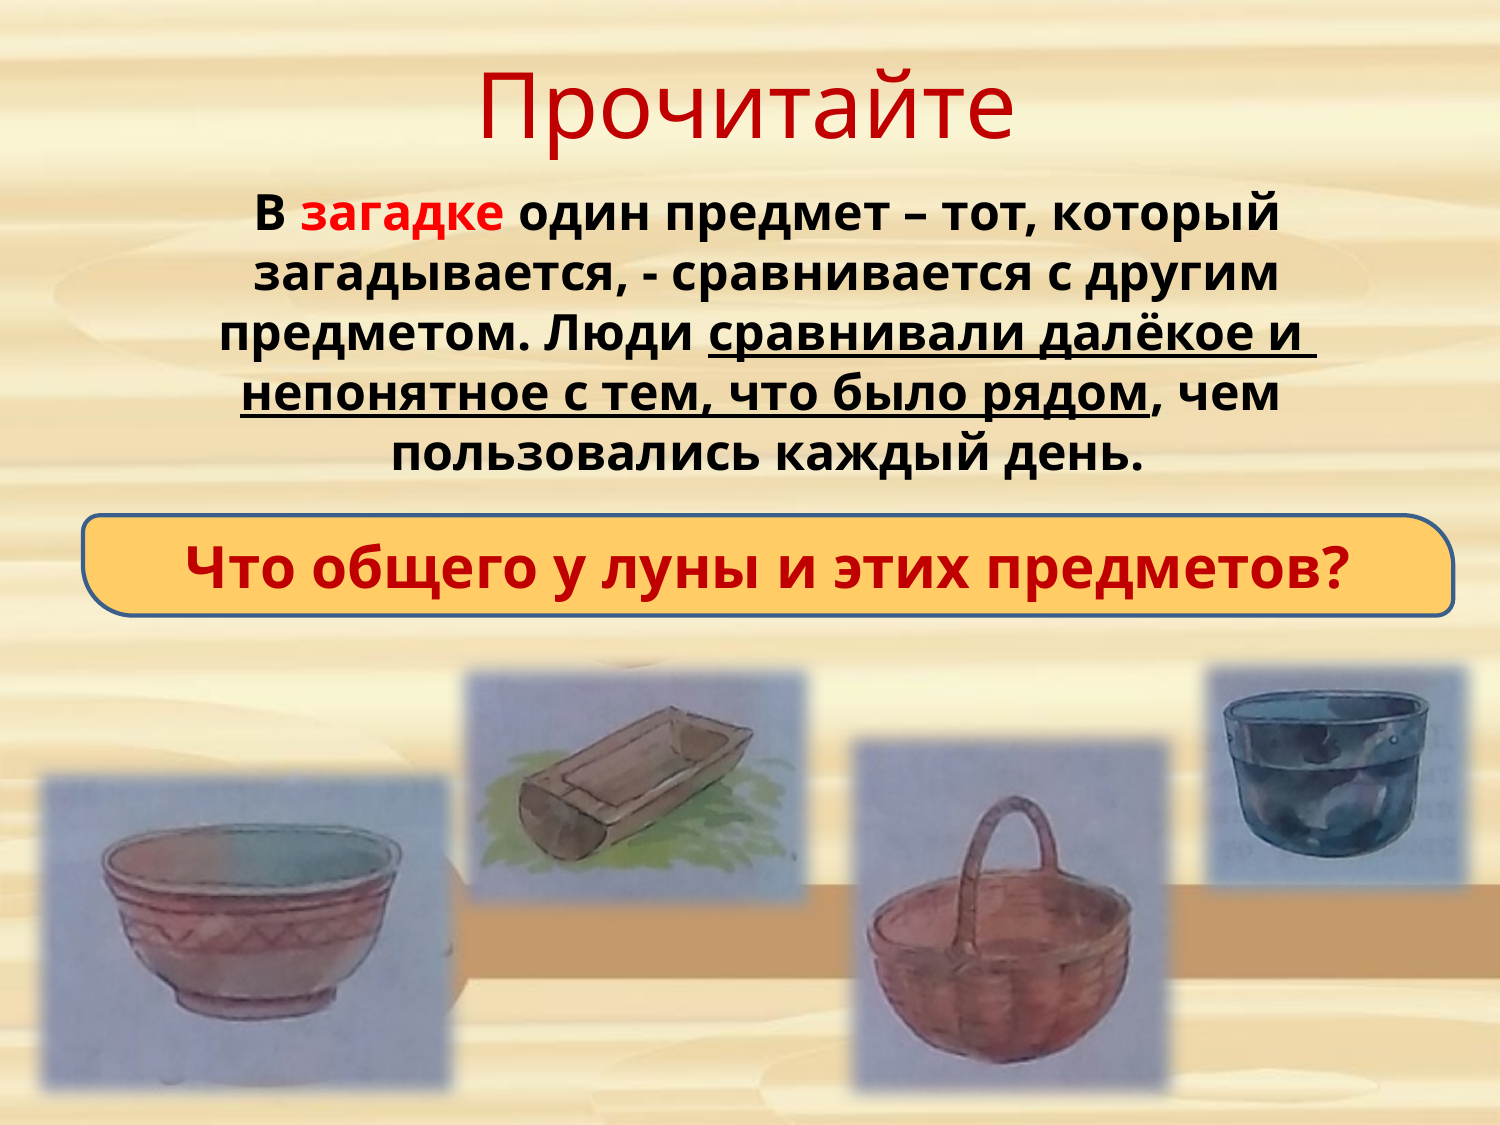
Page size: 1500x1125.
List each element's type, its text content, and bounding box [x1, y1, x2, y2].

text_box Что общего у луны и этих предметов? [80, 513, 1456, 618]
picture [0, 0, 1500, 1125]
title Прочитайте [71, 6, 1422, 197]
text_box В загадке один предмет – тот, который загадывается, - сравнивается с другим предметом. Люди сравнивали далёкое и непонятное с тем, что было рядом, чем пользовались каждый день. [112, 172, 1424, 488]
